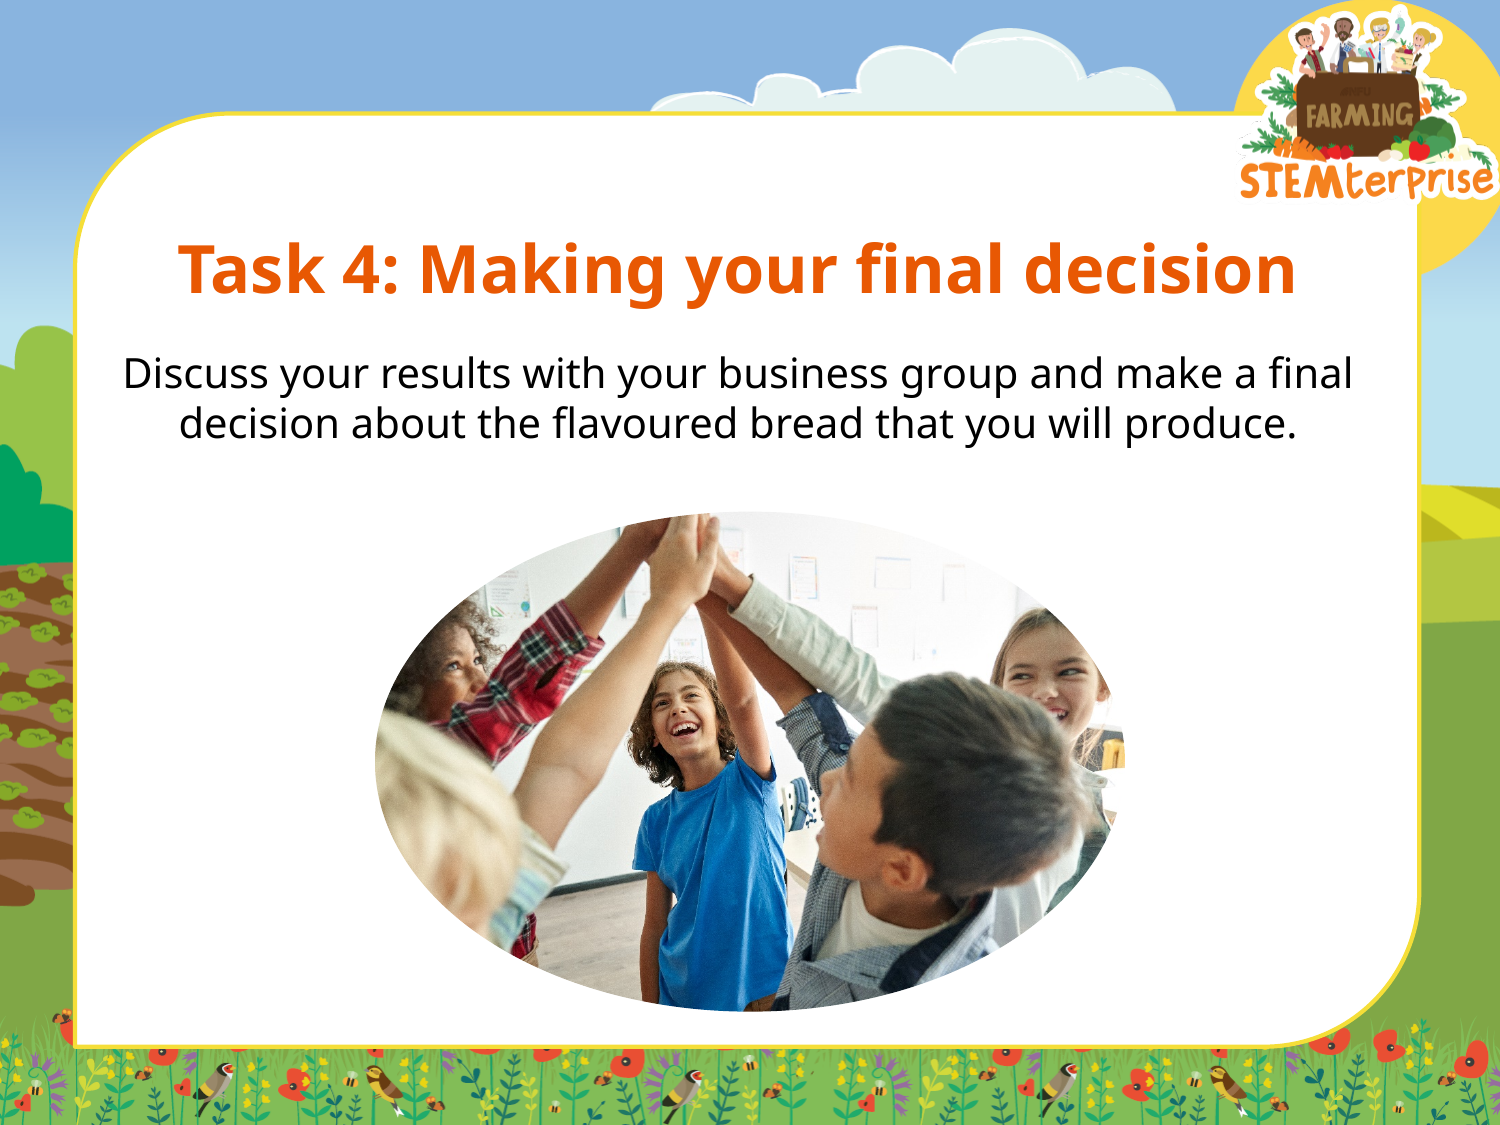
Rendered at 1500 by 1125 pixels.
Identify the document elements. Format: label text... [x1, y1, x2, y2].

text_box Task 4: Making your final decision Discuss your results with your business group and make a final decision about the flavoured bread that you will produce. [100, 219, 1376, 500]
picture [0, 0, 1500, 1125]
text_box [72, 111, 1422, 1049]
